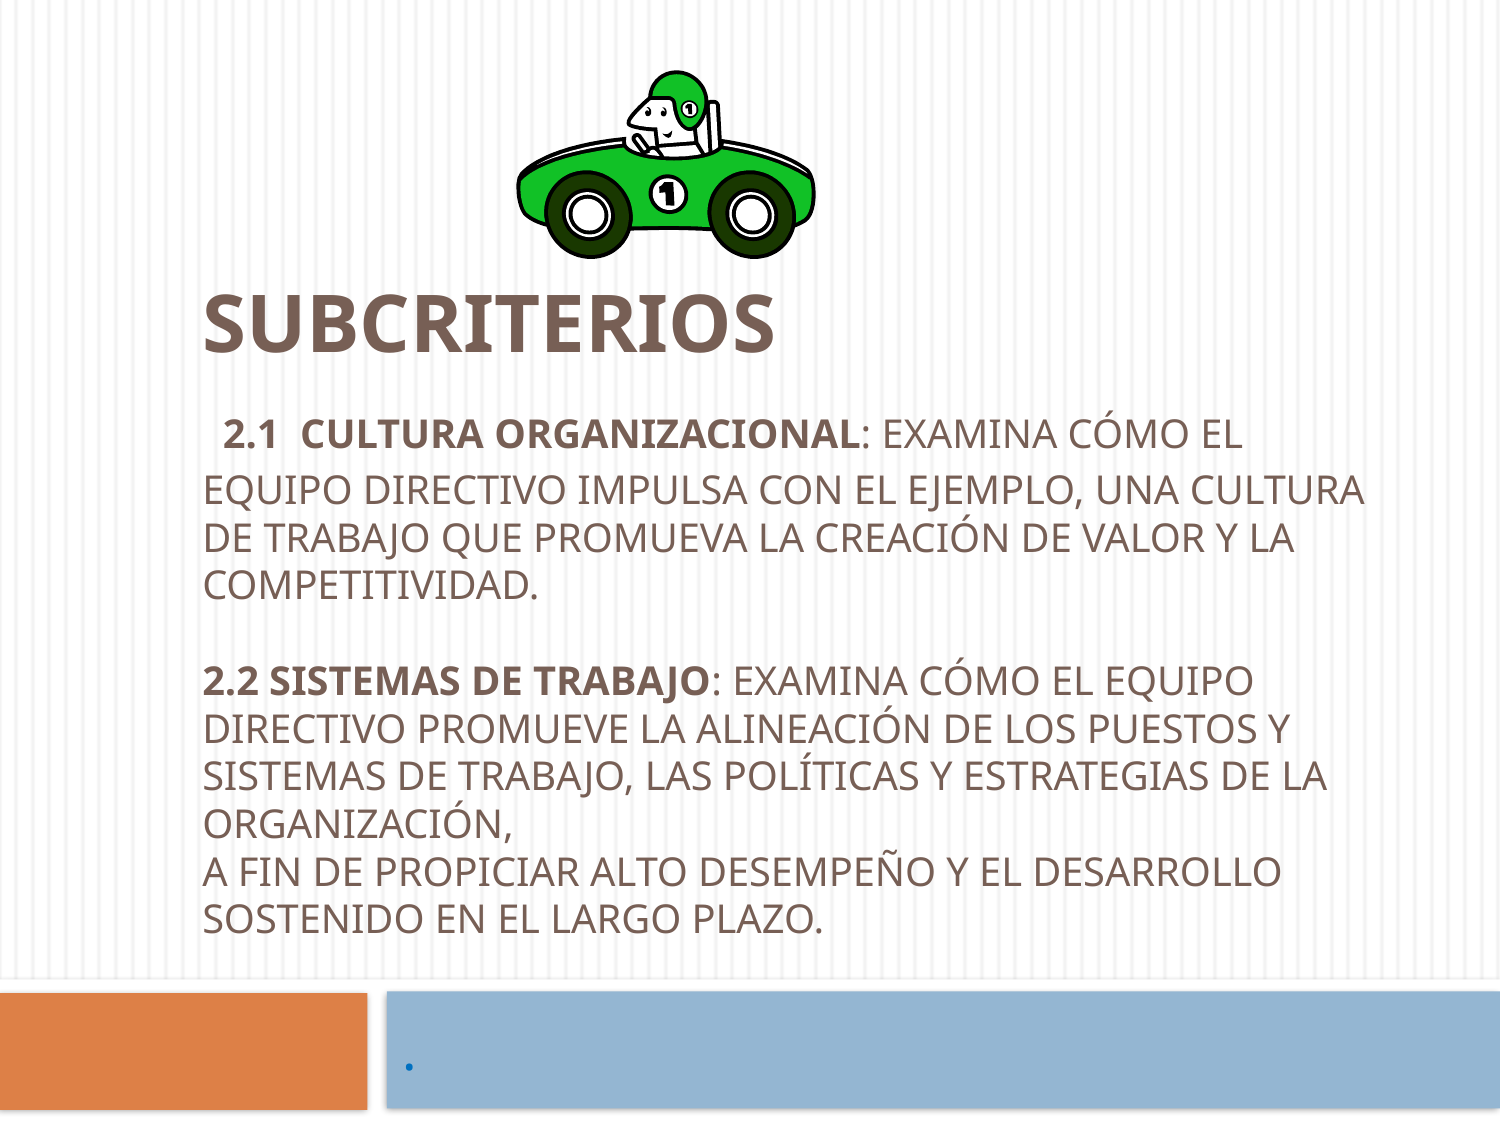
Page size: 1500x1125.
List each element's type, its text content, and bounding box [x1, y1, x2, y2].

picture [515, 70, 817, 260]
subtitle . [387, 992, 1488, 1105]
title Subcriterios 2.1 Cultura organizacional: examina cómo el Equipo Directivo impulsa con el ejemplo, una cultura de trabajo que promueva la creación de valor y la competitividad. 2.2 Sistemas de trabajo: examina cómo el Equipo Directivo promueve la alineación de los puestos y sistemas de trabajo, las políticas y estrategias de la organización, a fin de propiciar alto desempeño y el desarrollo sostenido en el largo plazo. [187, 257, 1407, 950]
